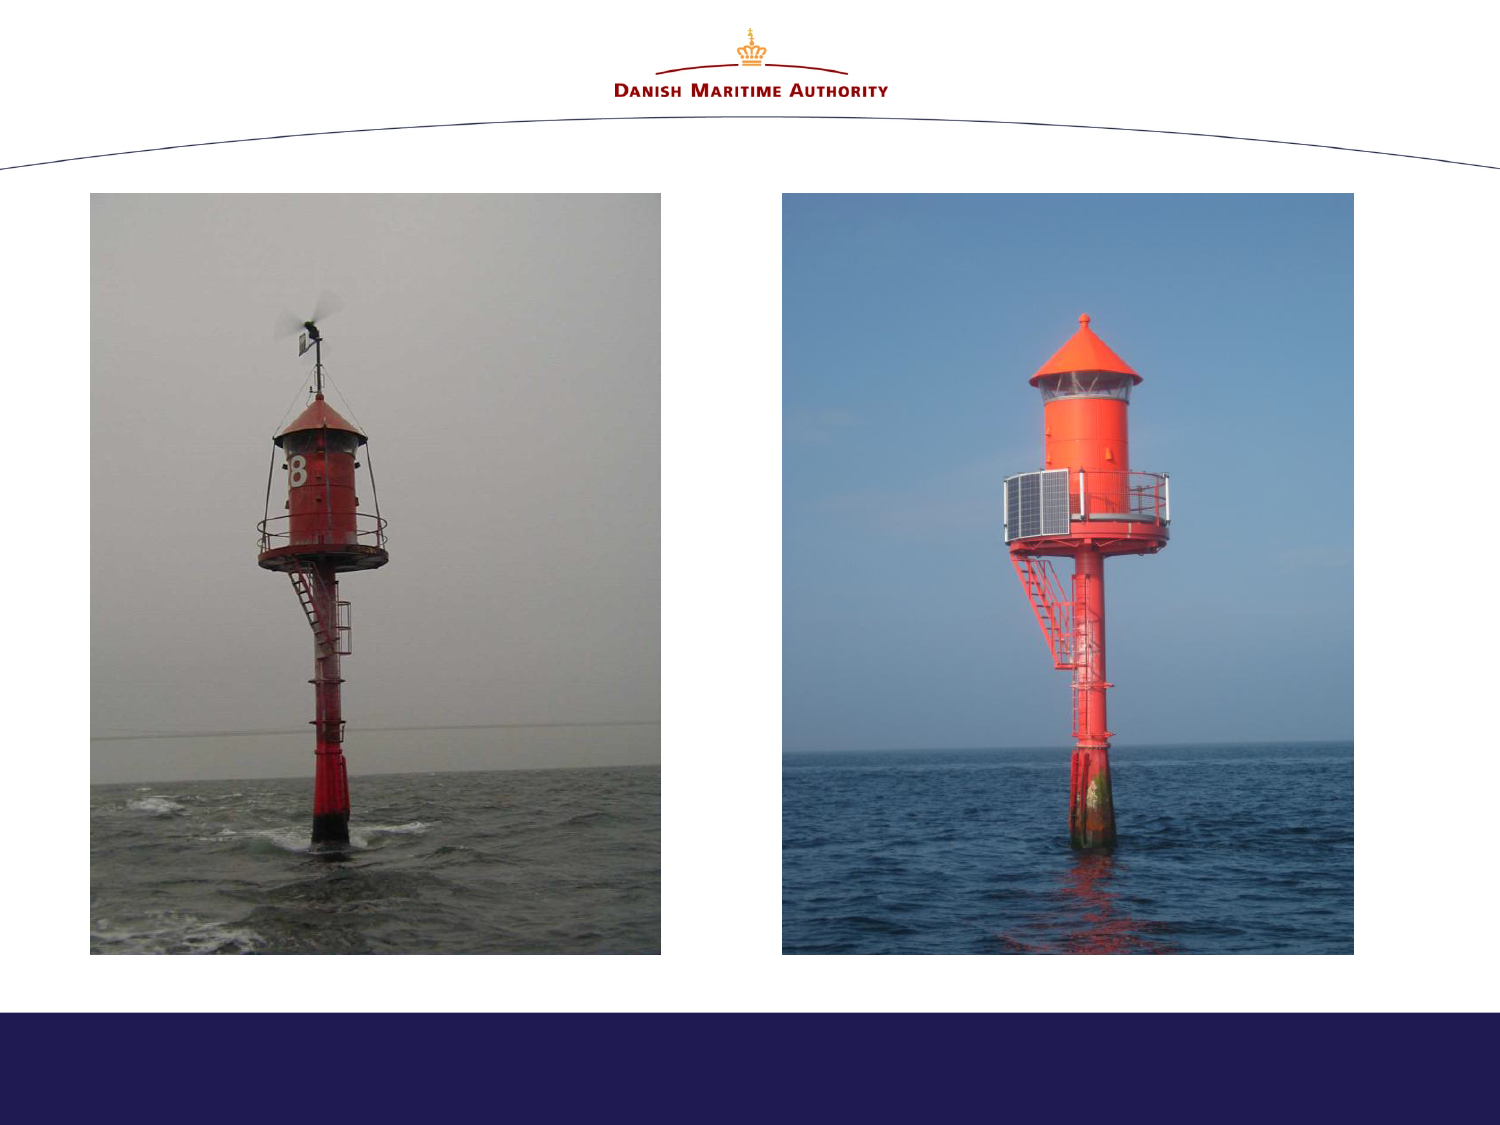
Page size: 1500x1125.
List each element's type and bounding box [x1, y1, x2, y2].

picture [0, 28, 1500, 184]
picture [781, 192, 1354, 955]
picture [90, 192, 662, 955]
